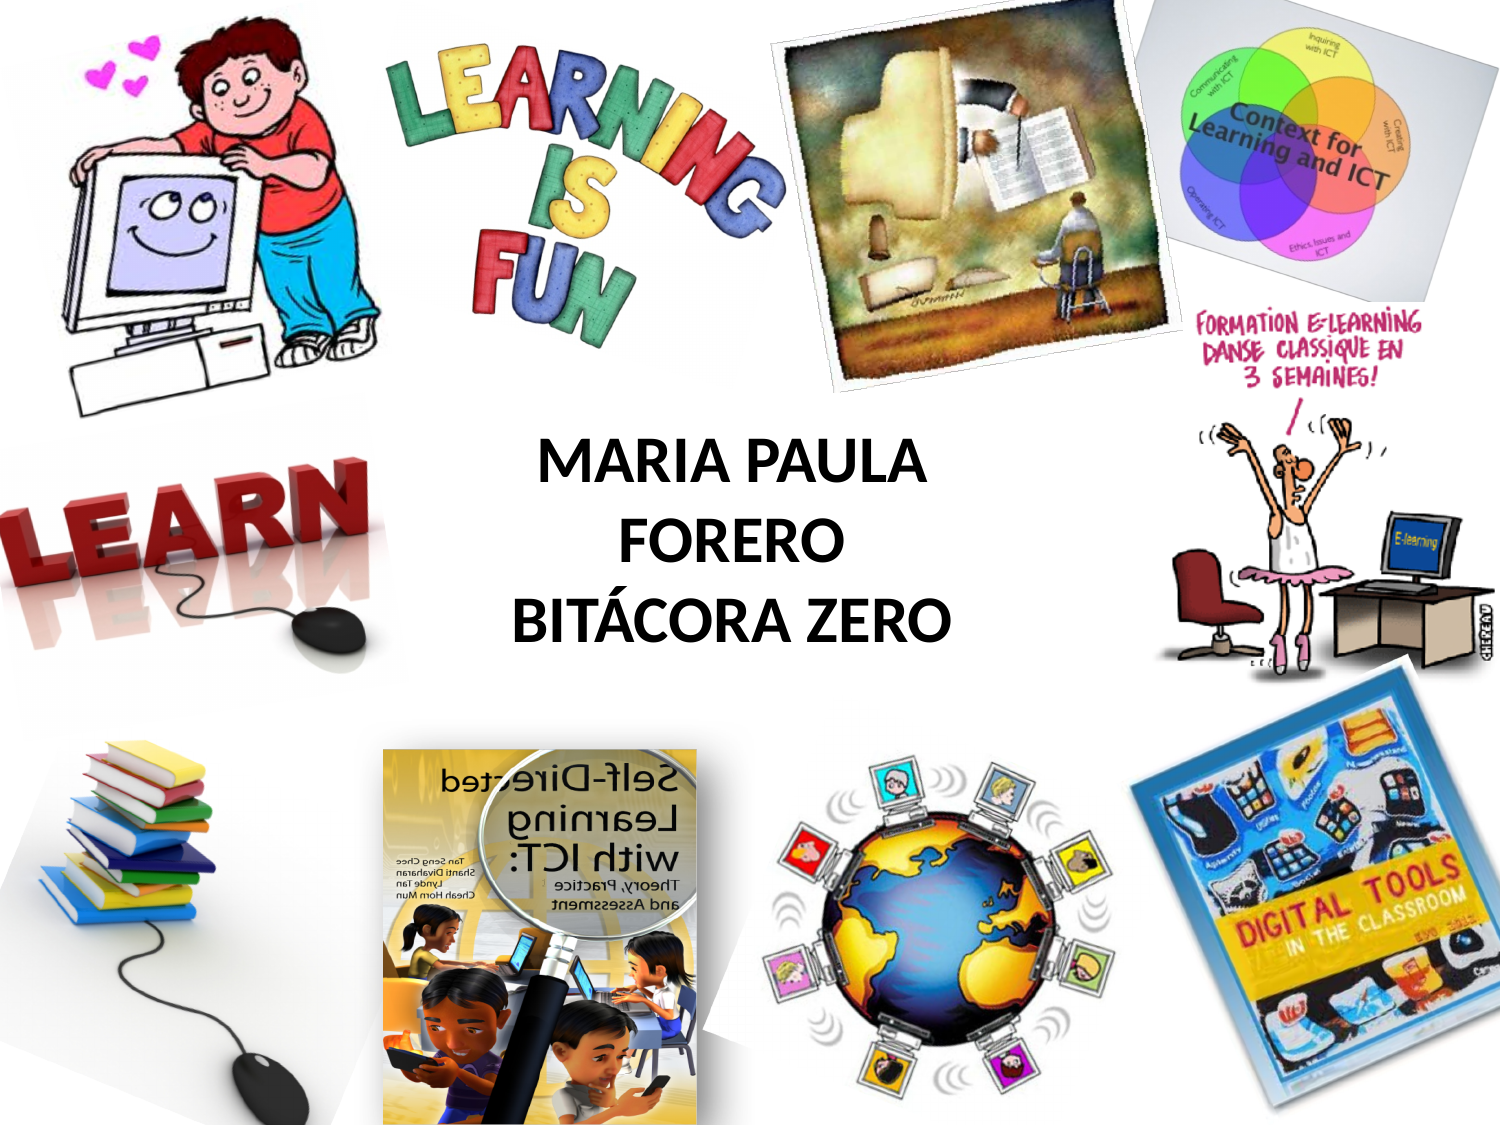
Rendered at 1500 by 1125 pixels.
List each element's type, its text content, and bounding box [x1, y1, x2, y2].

text_box MARIA PAULA FORERO BITÁCORA ZERO [419, 408, 1046, 664]
picture [0, 0, 1500, 1125]
